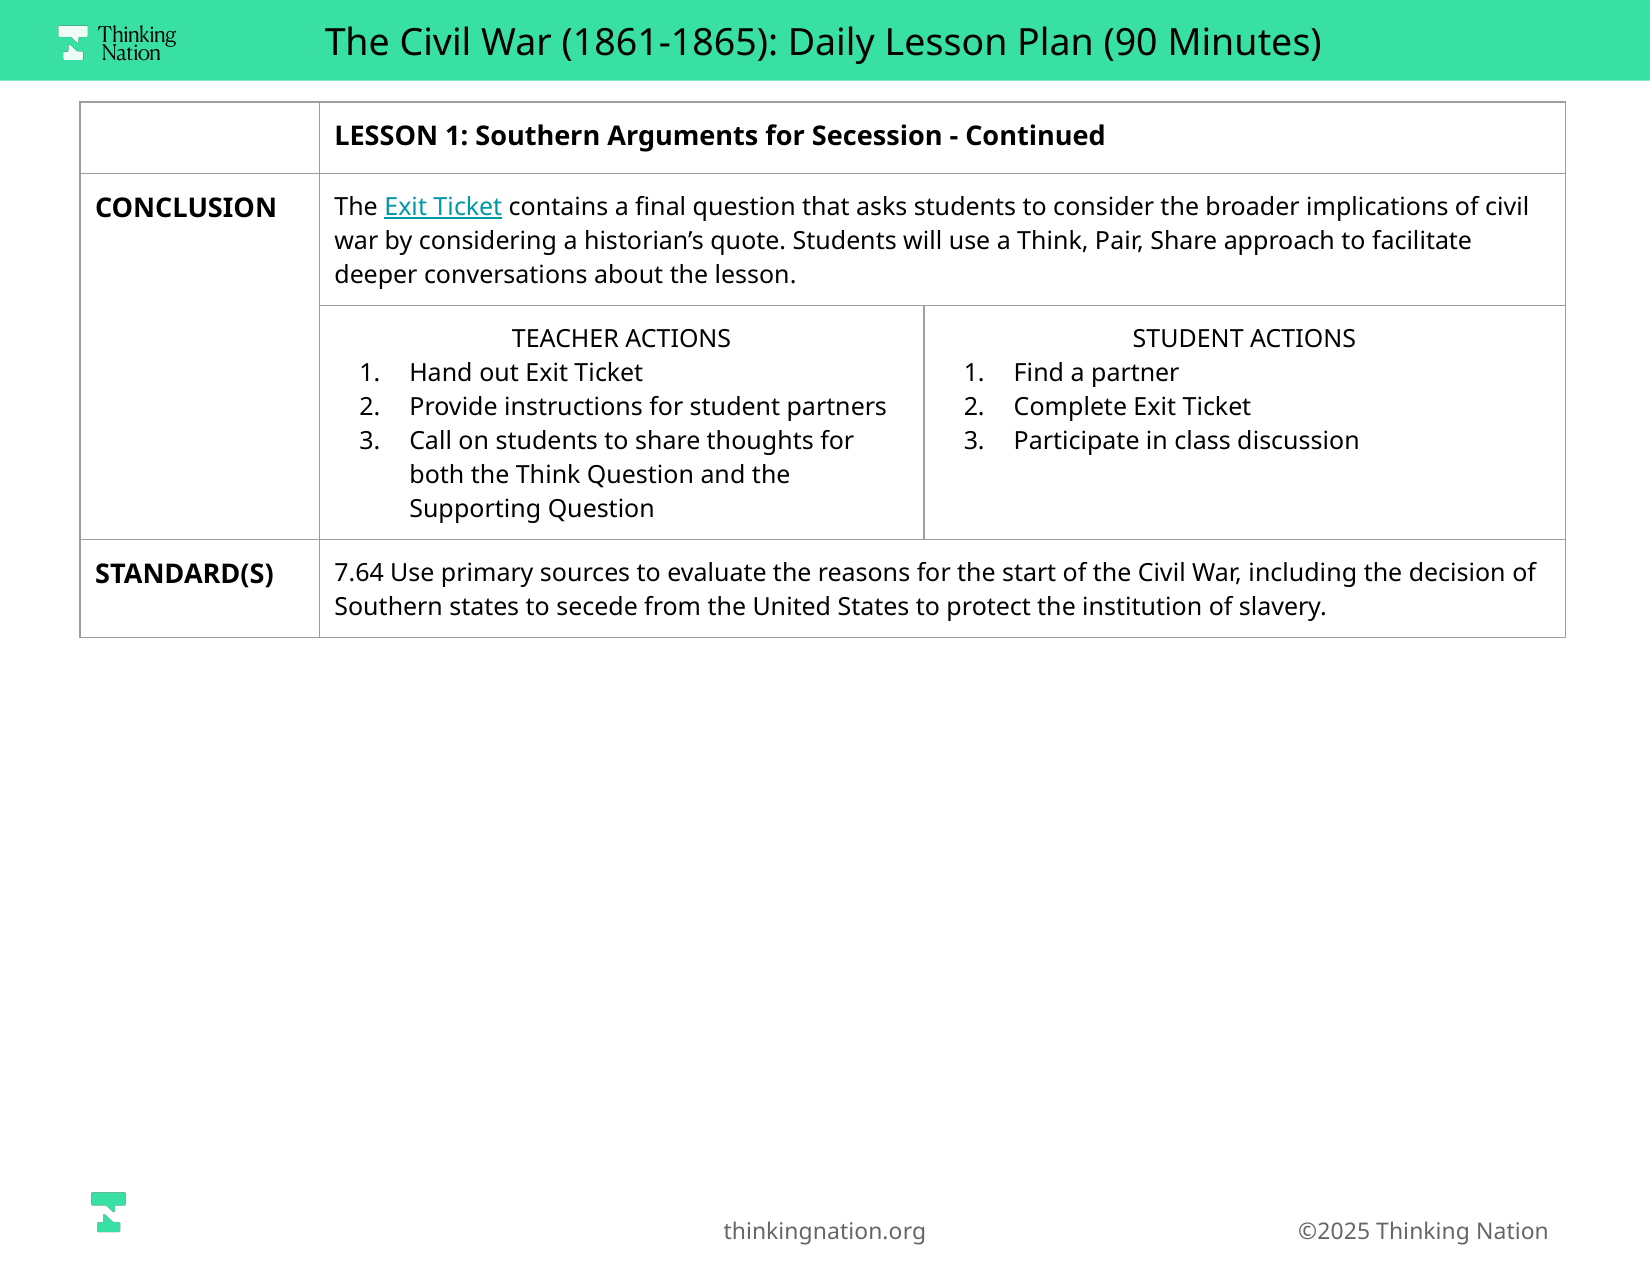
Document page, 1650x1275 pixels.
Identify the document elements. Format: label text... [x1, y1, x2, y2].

table_header LESSON 1: Southern Arguments for Secession - Continued [320, 103, 1565, 173]
table_cell CONCLUSION [81, 174, 319, 539]
table_cell The Exit Ticket contains a final question that asks students to consider the broader implications of civil war by considering a historian’s quote. Students will use a Think, Pair, Share approach to facilitate deeper conversations about the lesson. [320, 174, 1565, 305]
table_cell STUDENT ACTIONS Find a partner Complete Exit Ticket Participate in class discussion [925, 306, 1565, 539]
table_cell 7.64 Use primary sources to evaluate the reasons for the start of the Civil War, including the decision of Southern states to secede from the United States to protect the institution of slavery. [320, 540, 1565, 637]
text_box ©2025 Thinking Nation [1174, 1200, 1566, 1240]
picture [80, 1184, 136, 1240]
table_header [81, 103, 319, 173]
table_cell STANDARD(S) [81, 540, 319, 637]
text_box The Civil War (1861-1865): Daily Lesson Plan (90 Minutes) [0, 0, 1650, 81]
table_cell TEACHER ACTIONS Hand out Exit Ticket Provide instructions for student partners Call on students to share thoughts for both the Think Question and the Supporting Question [320, 306, 923, 539]
text_box thinkingnation.org [629, 1200, 1021, 1240]
picture [45, 14, 180, 71]
